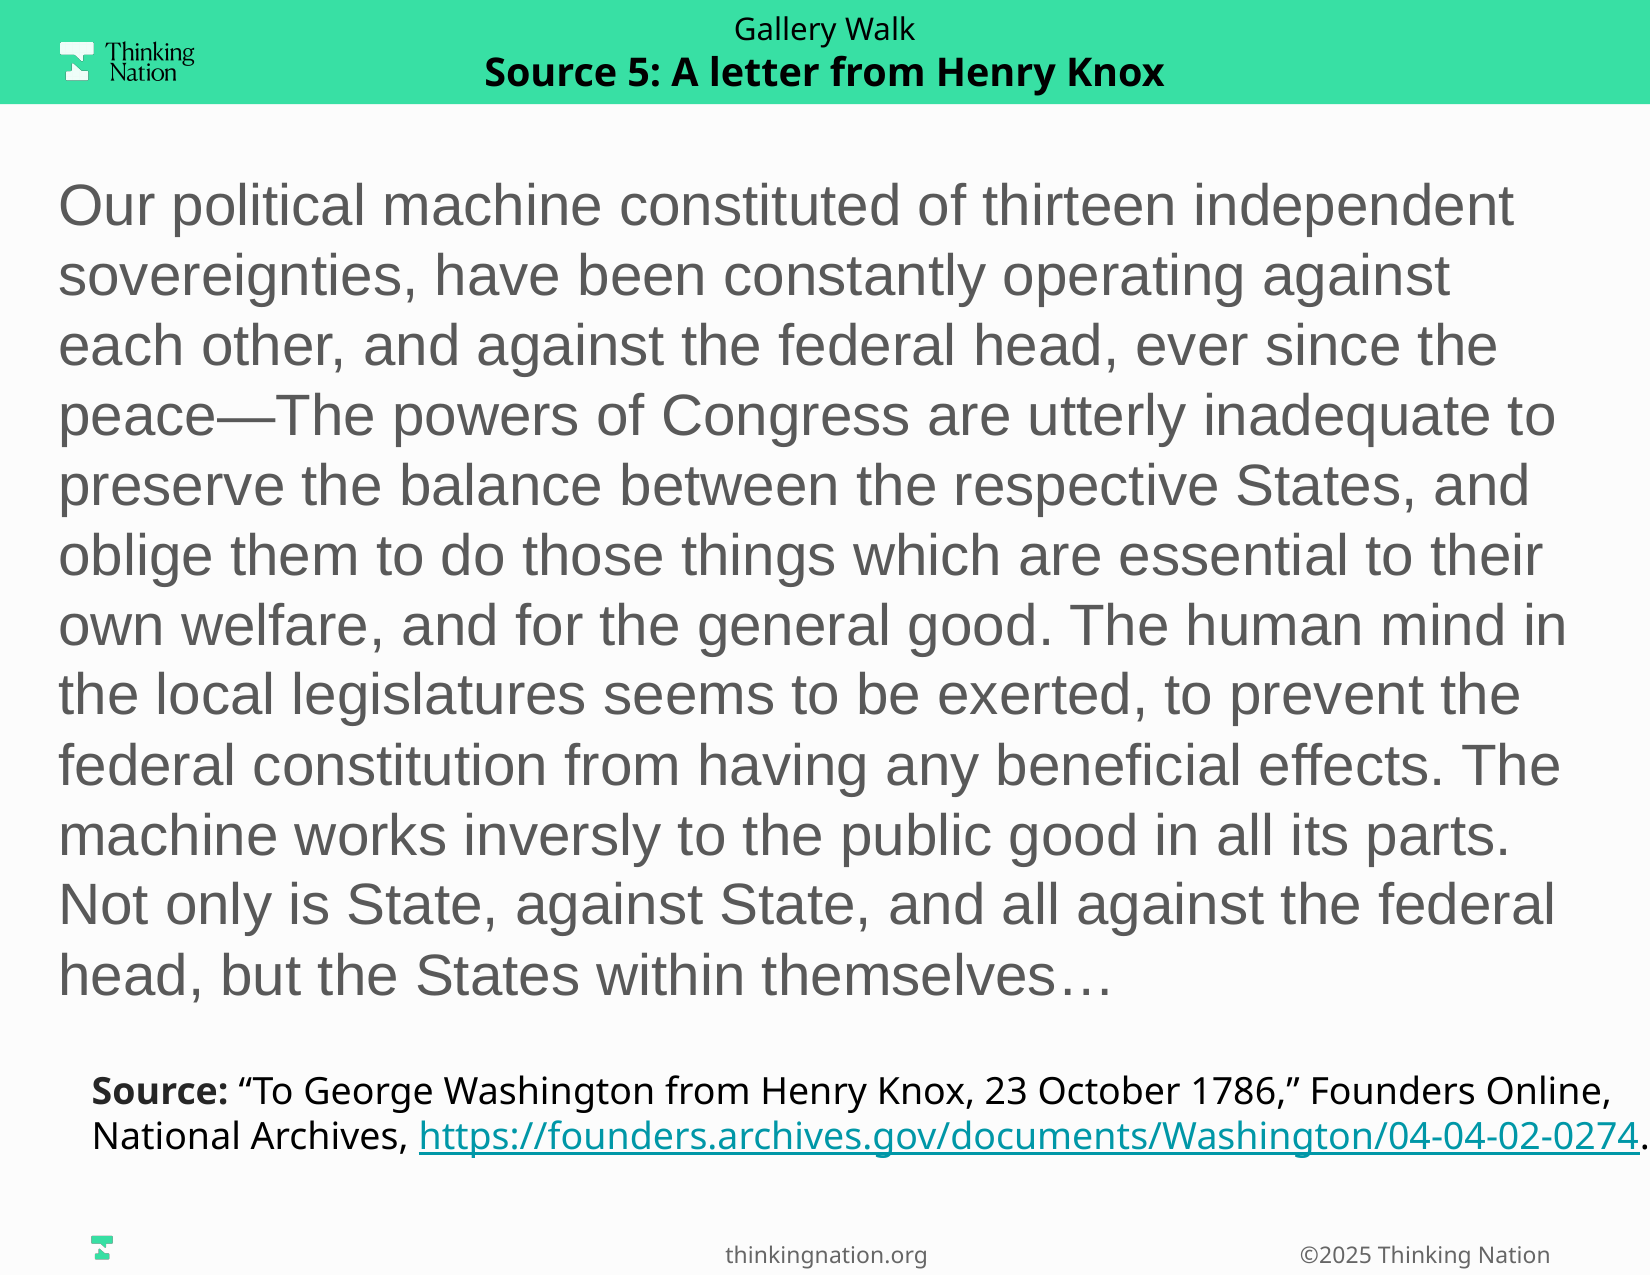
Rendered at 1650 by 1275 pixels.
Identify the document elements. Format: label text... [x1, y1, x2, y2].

text_box Source: “To George Washington from Henry Knox, 23 October 1786,” Founders Online, National Archives, https://founders.archives.gov/documents/Washington/04-04-02-0274. [76, 1051, 1650, 1178]
picture [85, 1230, 119, 1264]
text_box thinkingnation.org [631, 1224, 1023, 1264]
text_box ©2025 Thinking Nation [1176, 1224, 1568, 1264]
picture [45, 29, 200, 93]
text_box Gallery Walk Source 5: A letter from Henry Knox [0, 0, 1650, 105]
text_box Our political machine constituted of thirteen independent sovereignties, have been constantly operating against each other, and against the federal head, ever since the peace—The powers of Congress are utterly inadequate to preserve the balance between the respective States, and oblige them to do those things which are essential to their own welfare, and for the general good. The human mind in the local legislatures seems to be exerted, to prevent the federal constitution from having any beneficial effects. The machine works inversly to the public good in all its parts. Not only is State, against State, and all against the federal head, but the States within themselves… [43, 151, 1604, 1002]
